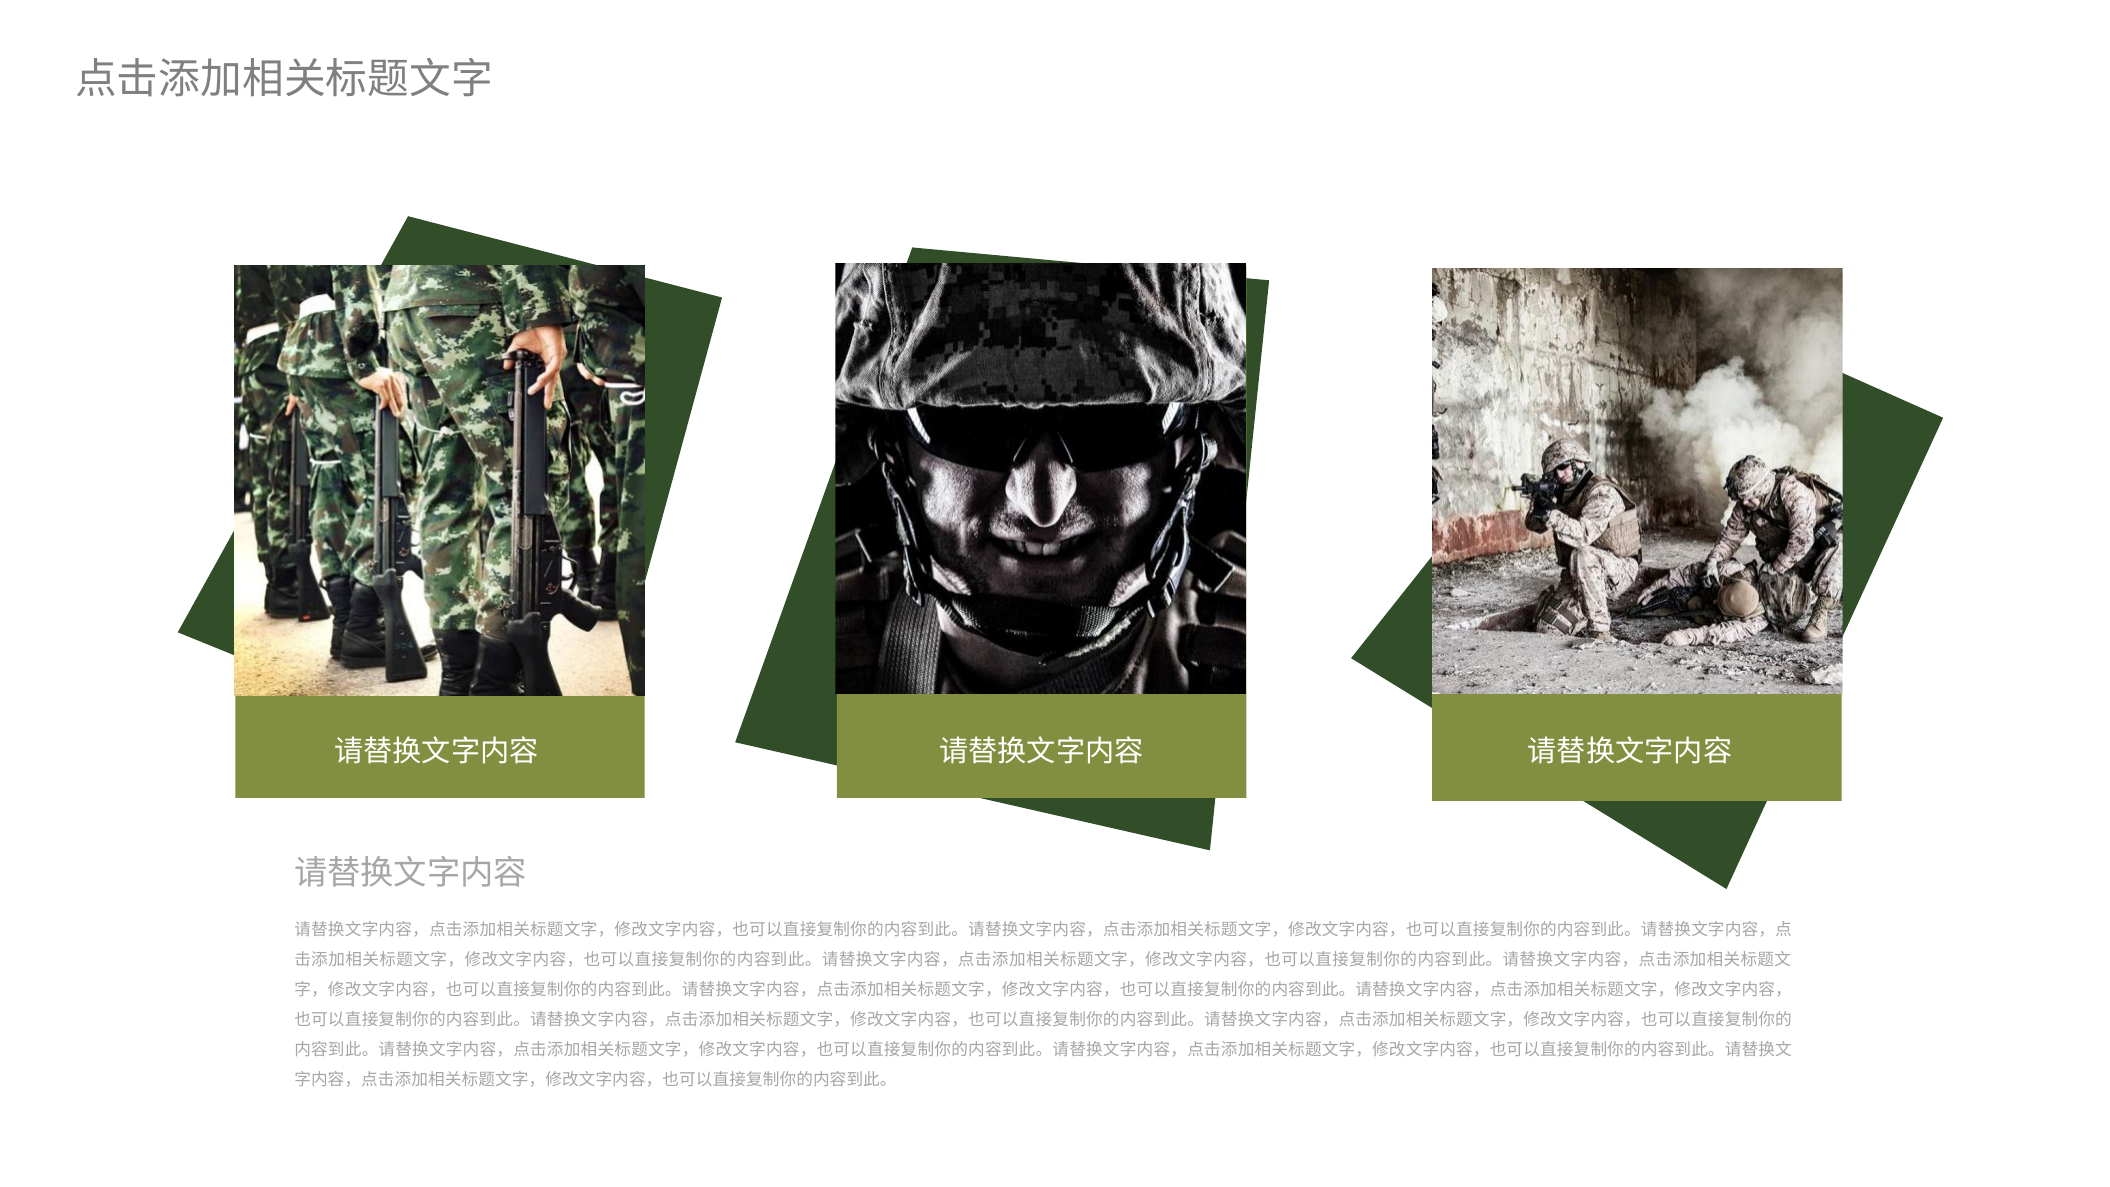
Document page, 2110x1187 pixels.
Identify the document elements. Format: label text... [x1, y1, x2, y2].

text_box [1432, 694, 1842, 801]
text_box [1431, 268, 1844, 694]
text_box [980, 798, 1216, 823]
text_box [836, 694, 1247, 798]
text_box [834, 262, 1247, 694]
text_box 请替换文字内容 [1512, 707, 1748, 775]
text_box [1844, 373, 1944, 634]
text_box 点击添加相关标题文字 [59, 44, 563, 107]
text_box [1247, 278, 1270, 494]
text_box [279, 823, 1809, 1099]
text_box [381, 216, 597, 265]
text_box [1583, 801, 1767, 823]
text_box 请替换文字内容 [924, 707, 1159, 775]
text_box 请替换文字内容 [319, 707, 554, 775]
text_box [907, 247, 1071, 262]
text_box [646, 277, 723, 578]
text_box [177, 532, 233, 655]
text_box [735, 466, 836, 766]
text_box [1351, 557, 1432, 708]
text_box [235, 697, 645, 798]
text_box [233, 265, 646, 697]
